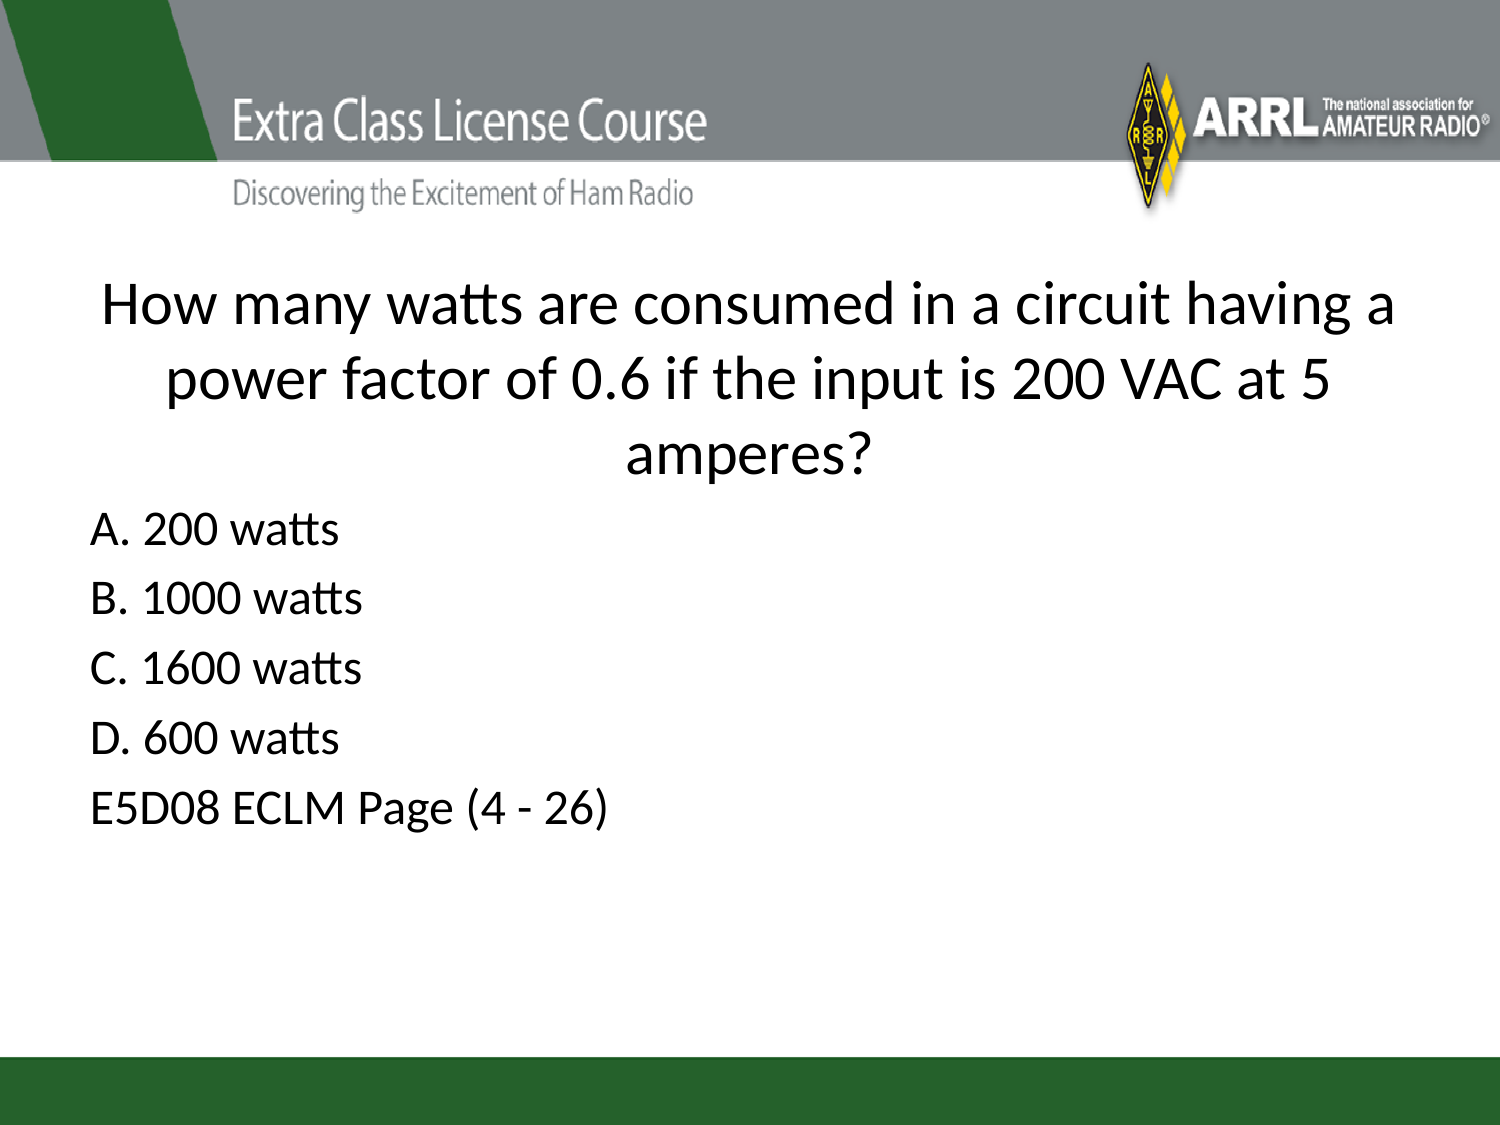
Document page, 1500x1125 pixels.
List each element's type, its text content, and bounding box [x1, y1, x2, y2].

list A. 200 watts B. 1000 watts C. 1600 watts D. 600 watts E5D08 ECLM Page (4 - 26) [75, 487, 1425, 1005]
picture [0, 0, 1500, 1125]
title How many watts are consumed in a circuit having a power factor of 0.6 if the input is 200 VAC at 5 amperes? [75, 254, 1425, 435]
